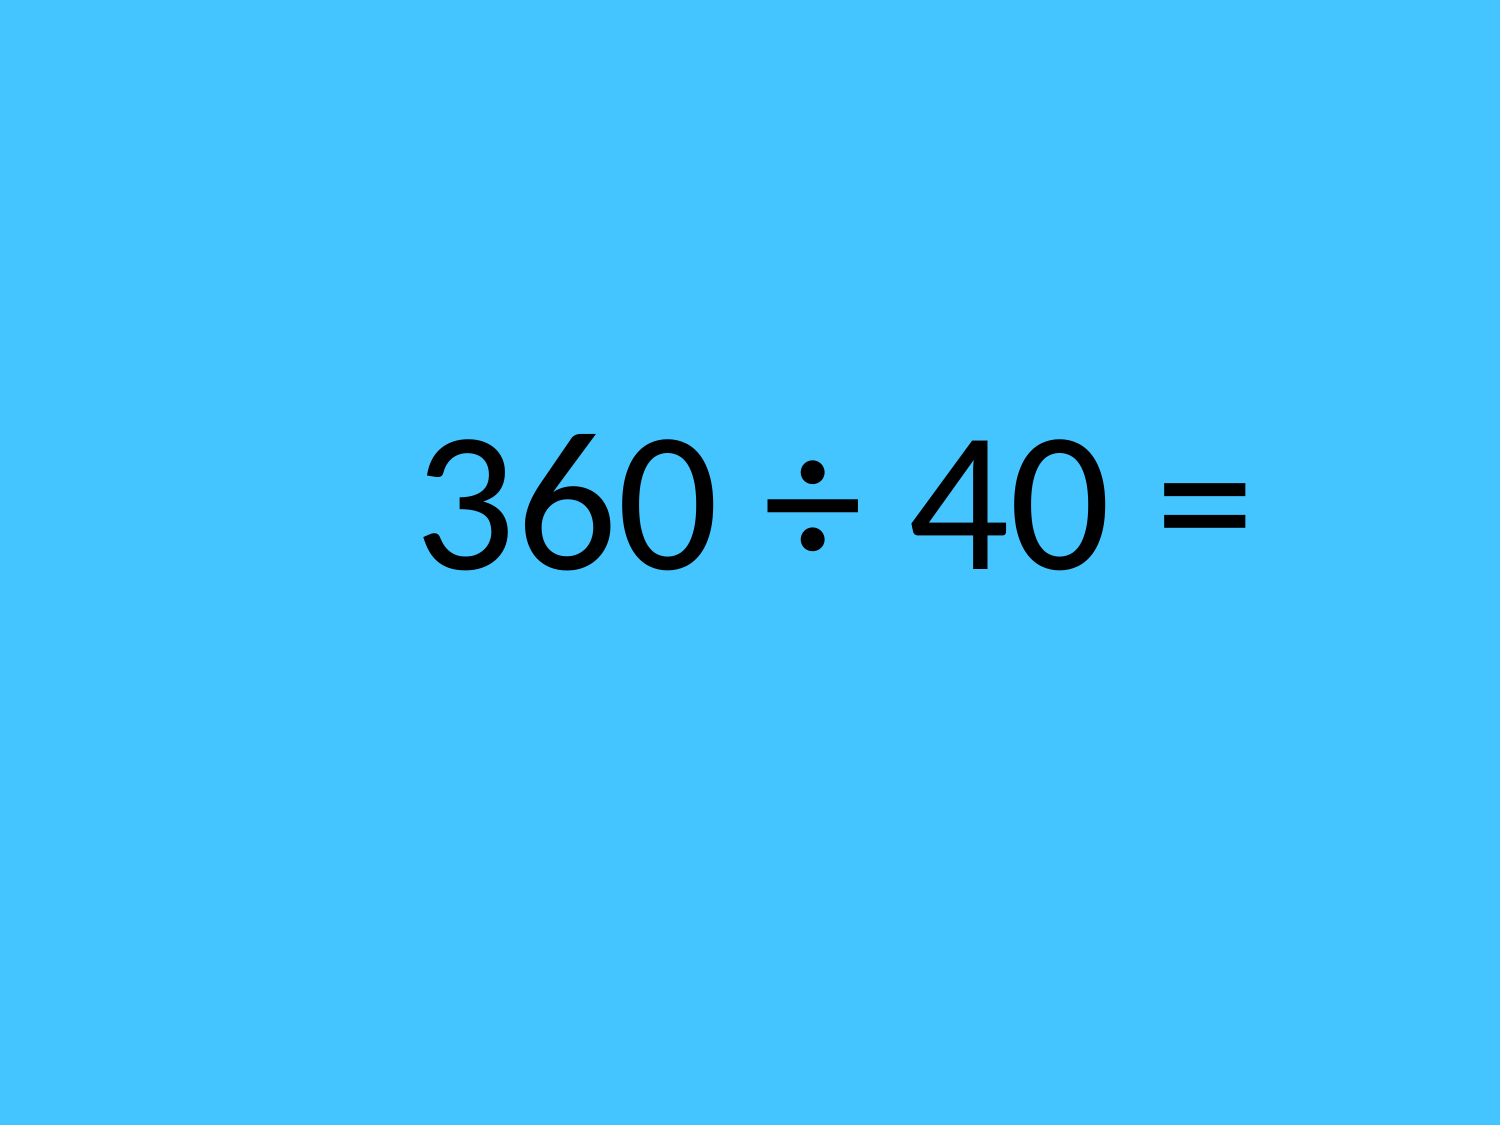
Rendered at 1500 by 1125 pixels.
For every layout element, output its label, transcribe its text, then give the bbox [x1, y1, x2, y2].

text_box 360 ÷ 40 = [399, 362, 1338, 618]
